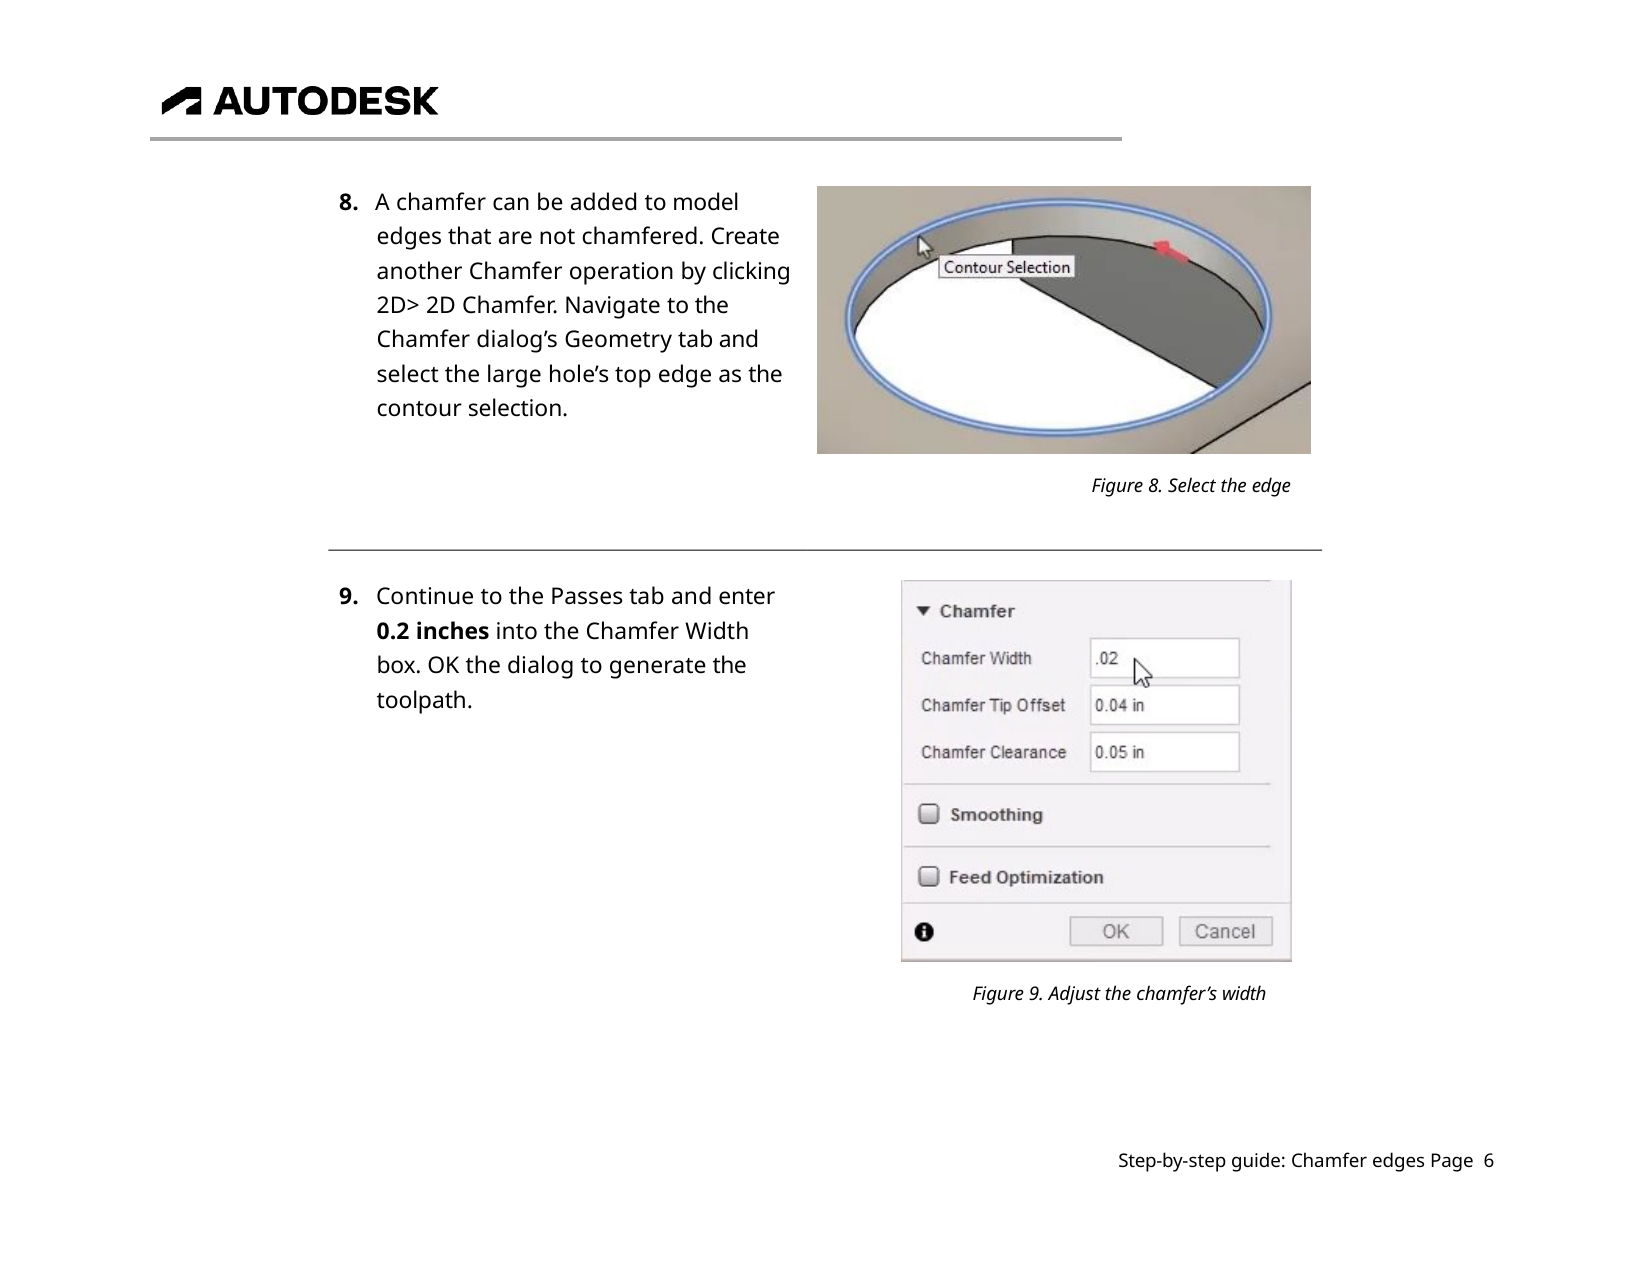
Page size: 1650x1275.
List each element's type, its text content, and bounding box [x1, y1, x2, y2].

text_box 9. Continue to the Passes tab and enter 0.2 inches into the Chamfer Width box. OK the dialog to generate the toolpath. [337, 572, 798, 713]
picture [900, 580, 1292, 962]
text_box Figure 9. Adjust the chamfer’s width [970, 980, 1294, 1005]
text_box 8. A chamfer can be added to model edges that are not chamfered. Create another Chamfer operation by clicking 2D> 2D Chamfer. Navigate to the Chamfer dialog’s Geometry tab and select the large hole’s top edge as the contour selection. [337, 178, 793, 421]
picture [161, 86, 439, 115]
slide_number Step-by-step guide: Chamfer edges Page 3 [1116, 1145, 1509, 1275]
text_box Figure 8. Select the edge [1089, 471, 1313, 496]
picture [817, 186, 1311, 454]
